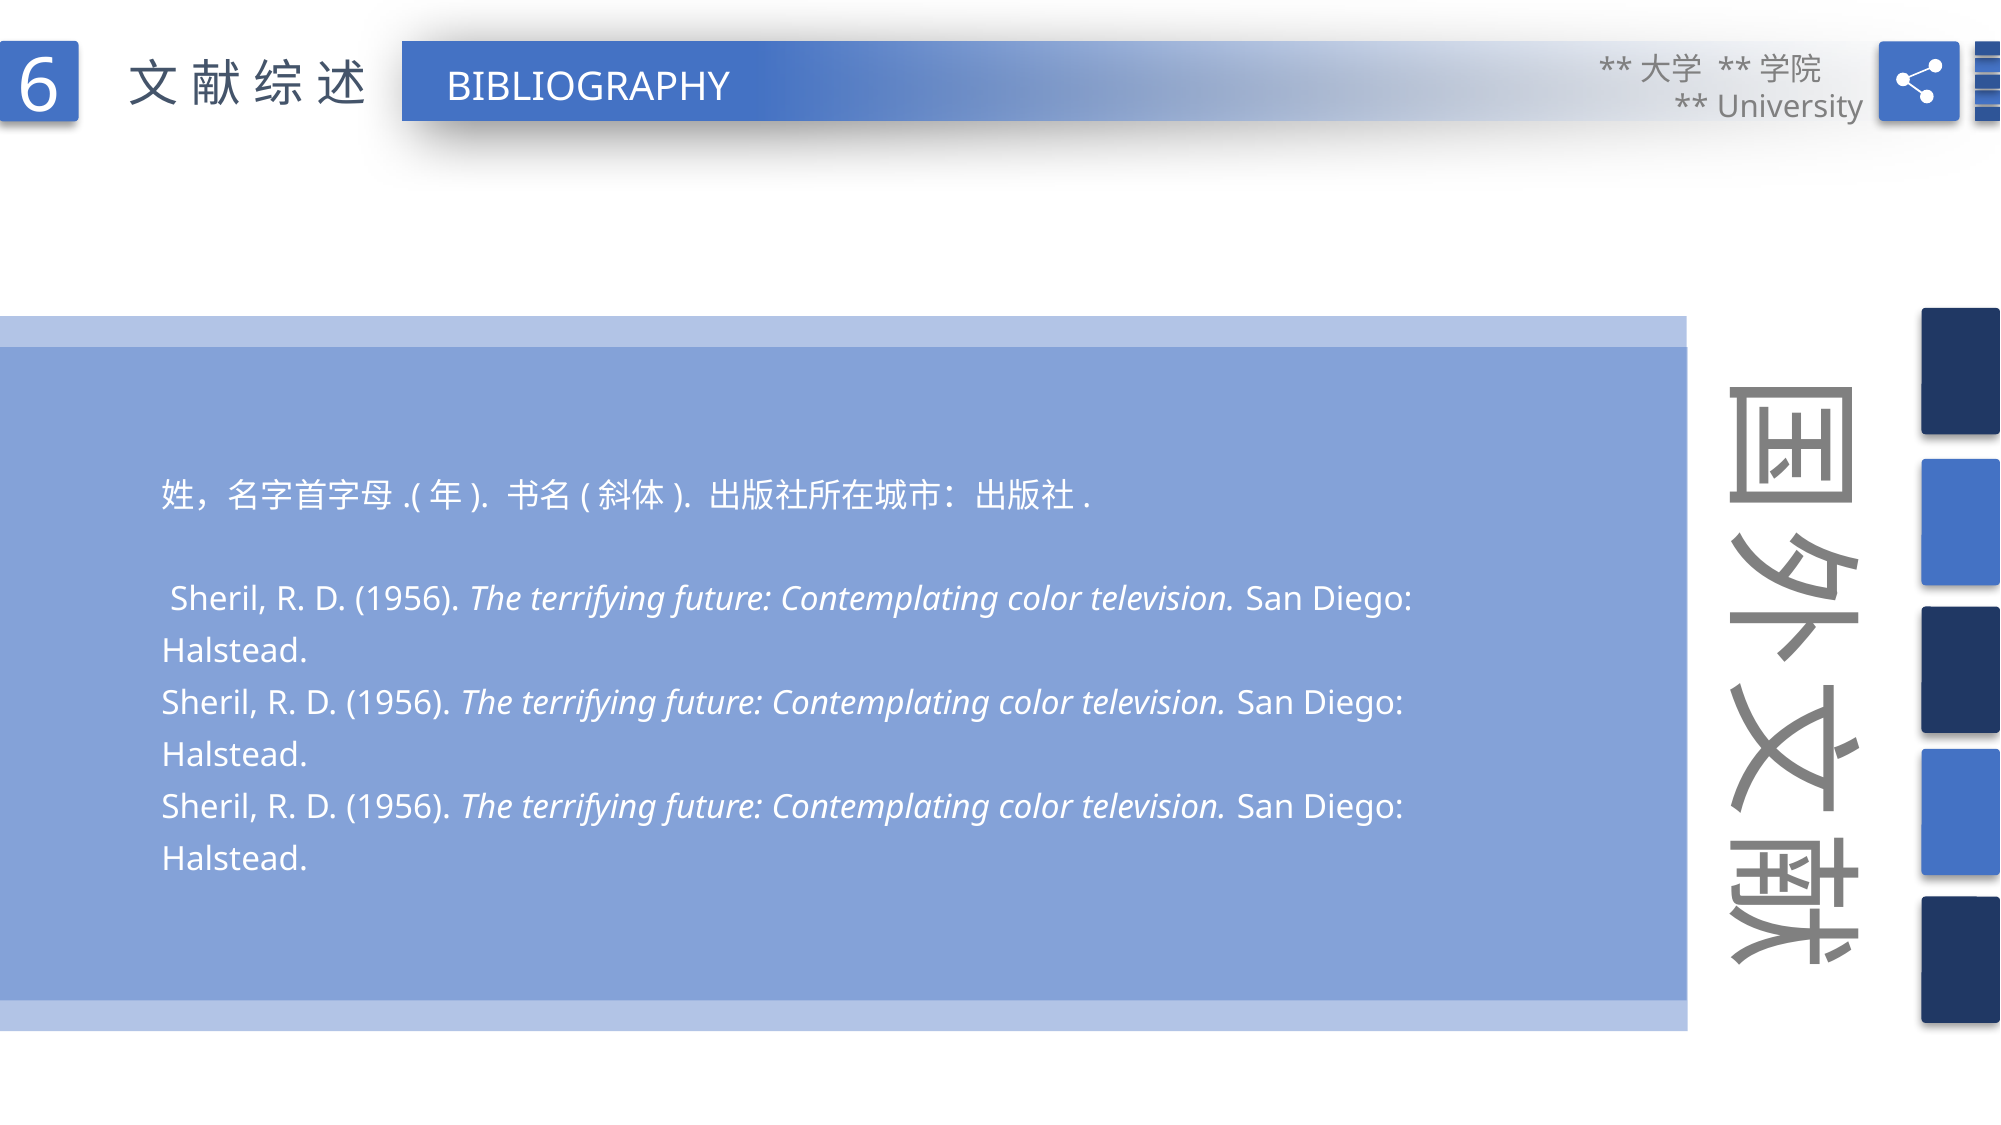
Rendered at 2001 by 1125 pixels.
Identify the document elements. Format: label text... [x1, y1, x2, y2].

text_box [0, 315, 1688, 1001]
text_box 国外文献 [1696, 367, 1897, 997]
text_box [1522, 41, 2000, 136]
text_box [402, 40, 2000, 122]
text_box [1920, 747, 2000, 877]
text_box [1920, 306, 2000, 436]
text_box BIBLIOGRAPHY [430, 53, 746, 116]
text_box [0, 346, 1689, 1032]
text_box [1920, 457, 2000, 587]
text_box [1920, 895, 2000, 1024]
text_box [1920, 605, 2000, 734]
text_box 姓，名字首字母.(年). 书名(斜体). 出版社所在城市：出版社. Sheril, R. D. (1956). The terrifying future: Contemplating color television. San Diego: Halstead. Sheril, R. D. (1956). The terrifying future: Contemplating color television. San Diego: Halstead. Sheril, R. D. (1956). The terrifying future: Contemplating color television. San Diego: Halstead. [146, 454, 1484, 935]
text_box 6 [0, 39, 80, 123]
text_box 文献综述 [113, 43, 382, 119]
